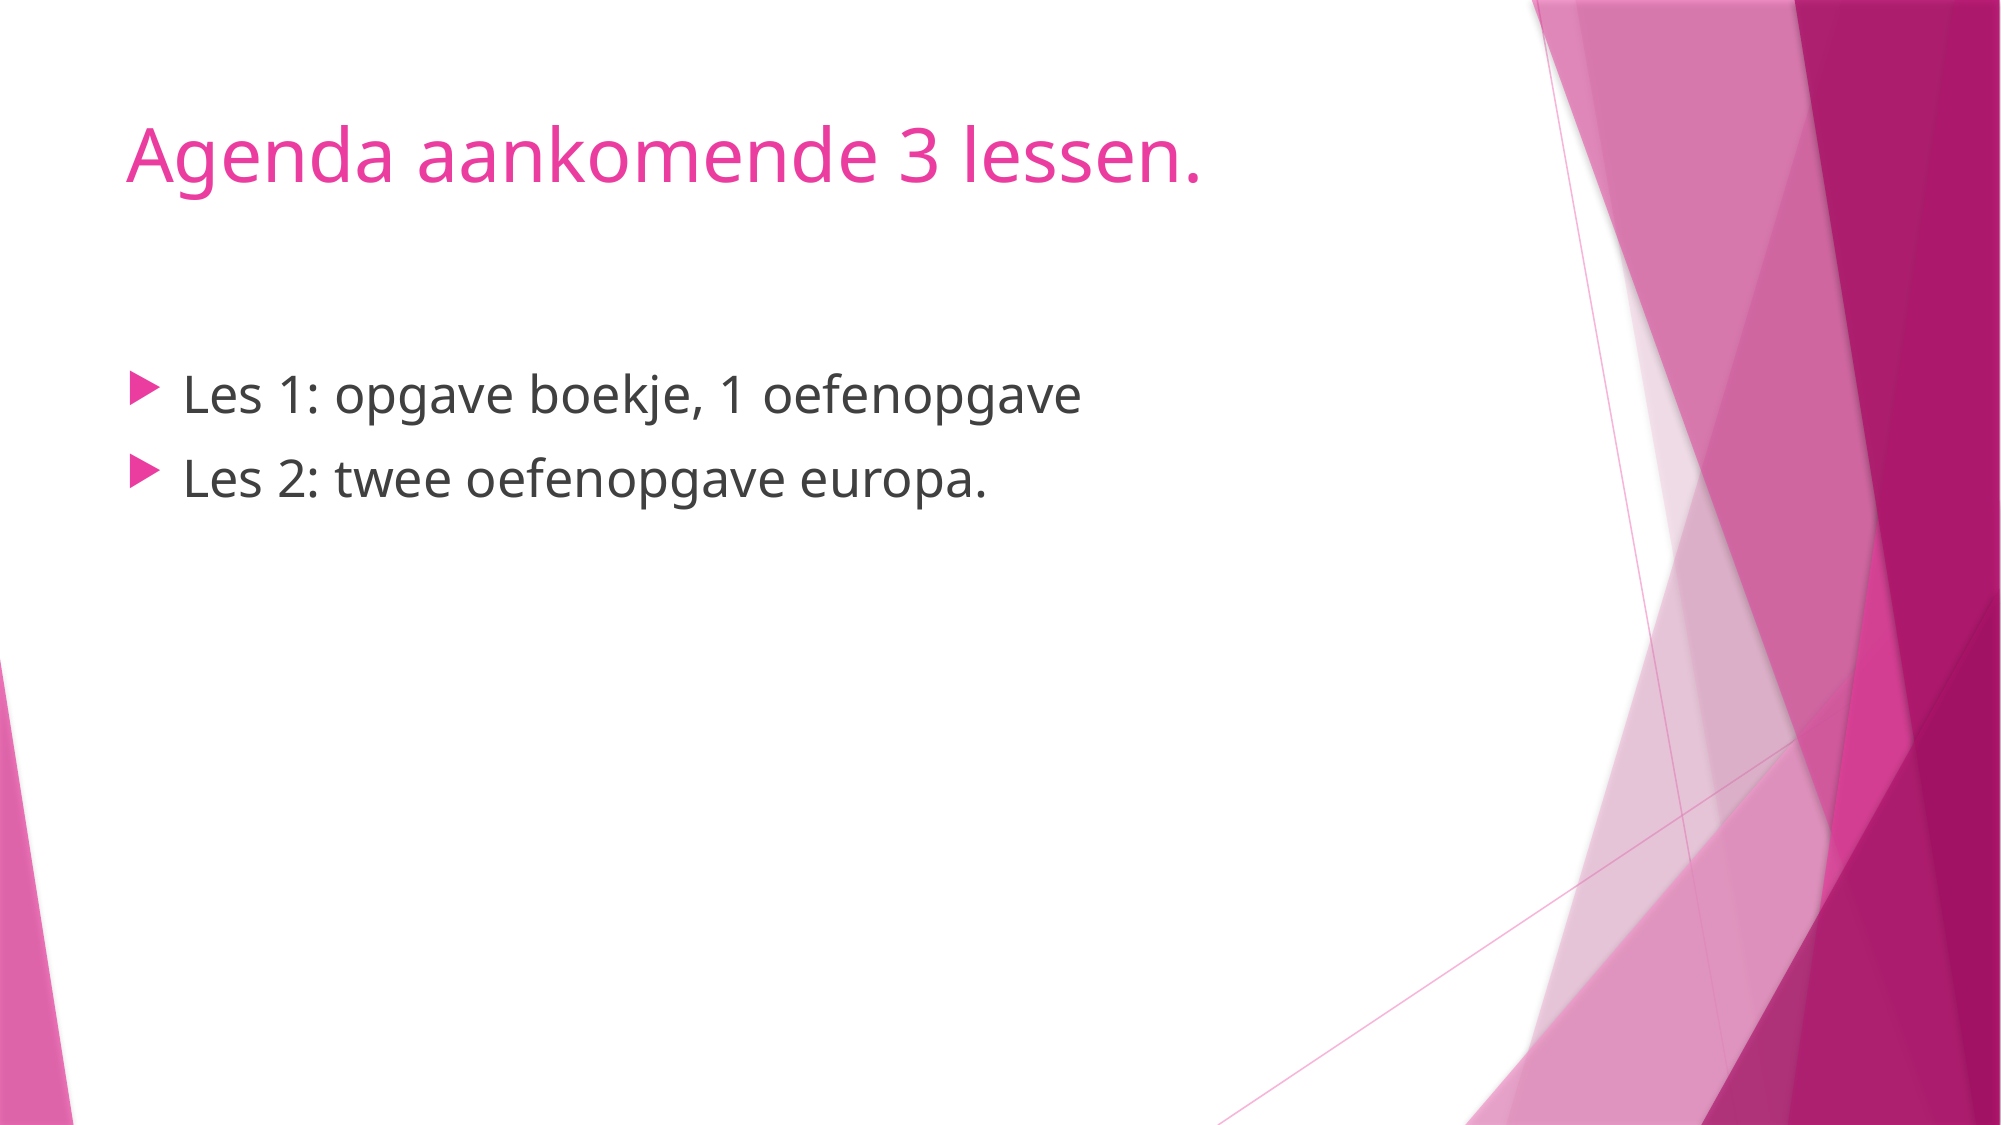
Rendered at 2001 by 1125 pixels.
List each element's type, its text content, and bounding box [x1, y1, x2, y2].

list Les 1: opgave boekje, 1 oefenopgave Les 2: twee oefenopgave europa. [111, 354, 1522, 992]
title Agenda aankomende 3 lessen. [111, 99, 1522, 317]
